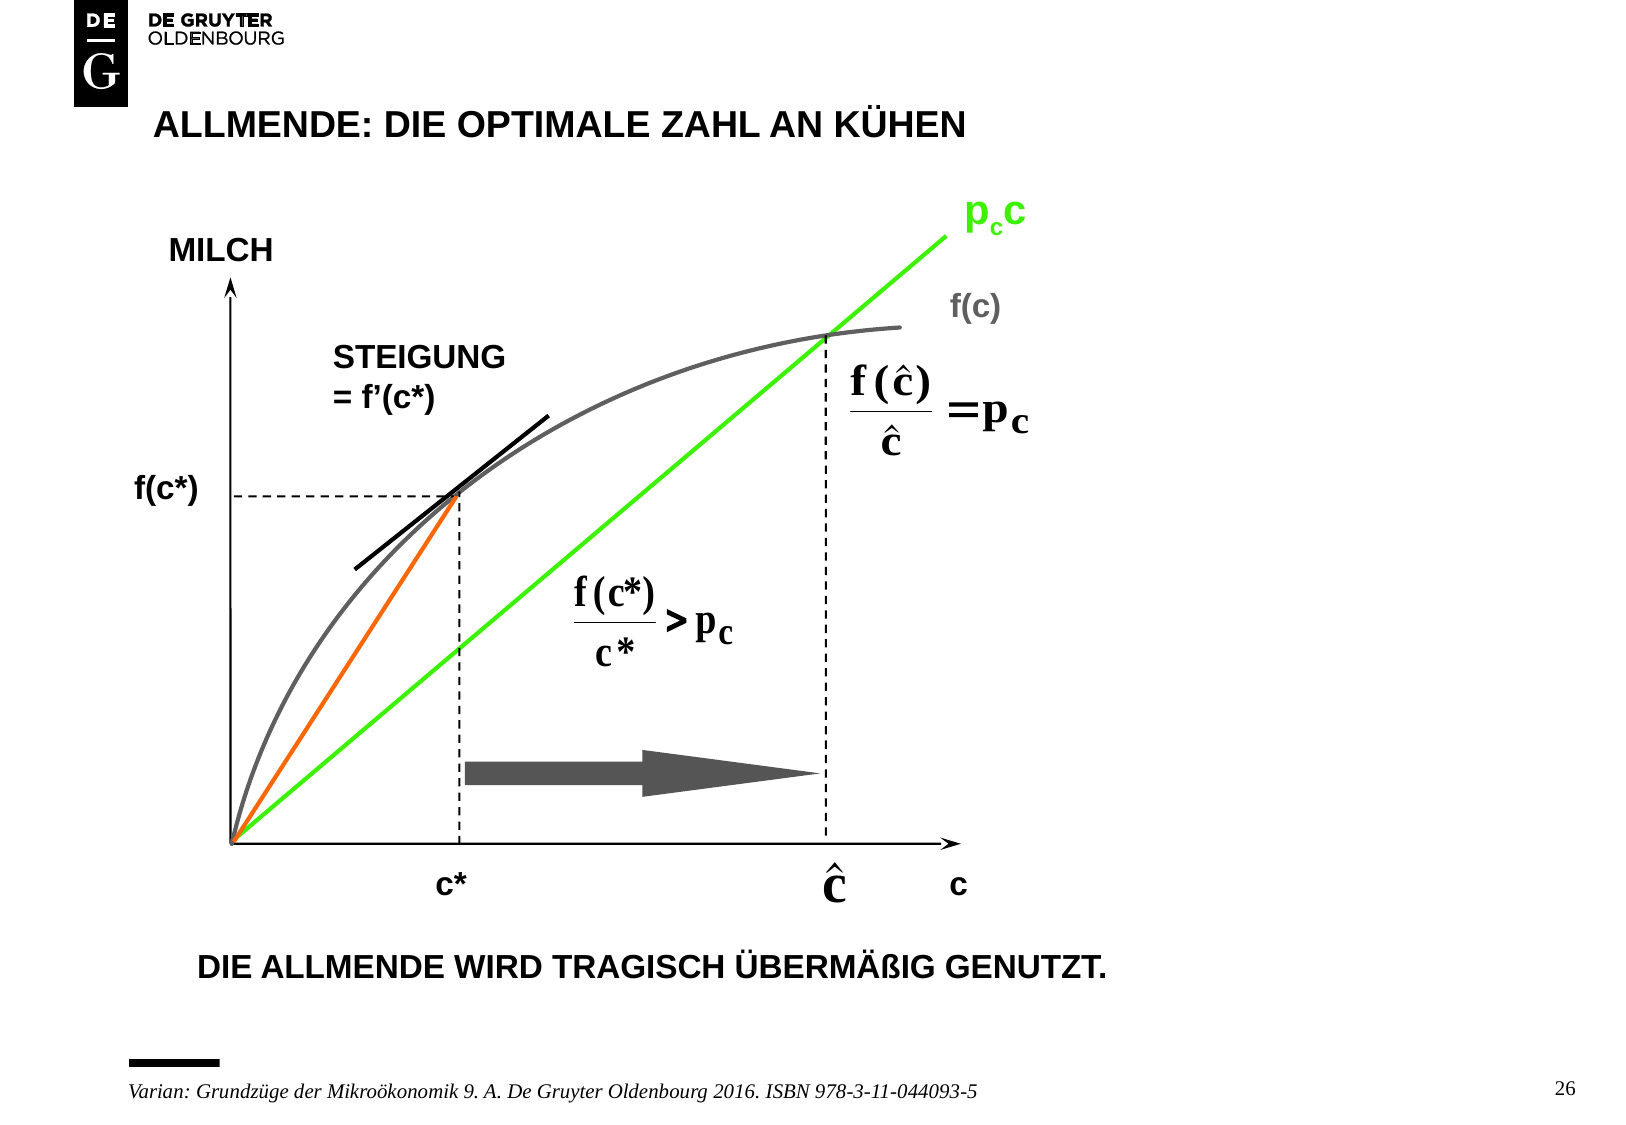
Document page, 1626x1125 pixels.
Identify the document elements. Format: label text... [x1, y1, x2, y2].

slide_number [128, 1077, 1539, 1108]
text_box c* [420, 854, 483, 910]
text_box STEIGUNG = f’(c*) [317, 327, 532, 423]
slide_number 26 [1554, 1074, 1614, 1104]
text_box pcc [949, 175, 1042, 248]
text_box MILCH [153, 220, 290, 276]
text_box [942, 838, 961, 850]
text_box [571, 569, 735, 670]
text_box f(c) [934, 276, 1017, 332]
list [847, 358, 1030, 459]
text_box f(c*) [119, 458, 214, 514]
text_box c [943, 854, 984, 910]
text_box [224, 277, 237, 298]
text_box [464, 749, 821, 797]
text_box [231, 327, 950, 937]
title ALLMENDE: DIE OPTIMALE ZAHL AN KÜHEN [153, 100, 1580, 150]
text_box DIE ALLMENDE WIRD TRAGISCH ÜBERMÄßIG GENUTZT. [182, 937, 1124, 993]
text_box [820, 861, 846, 905]
